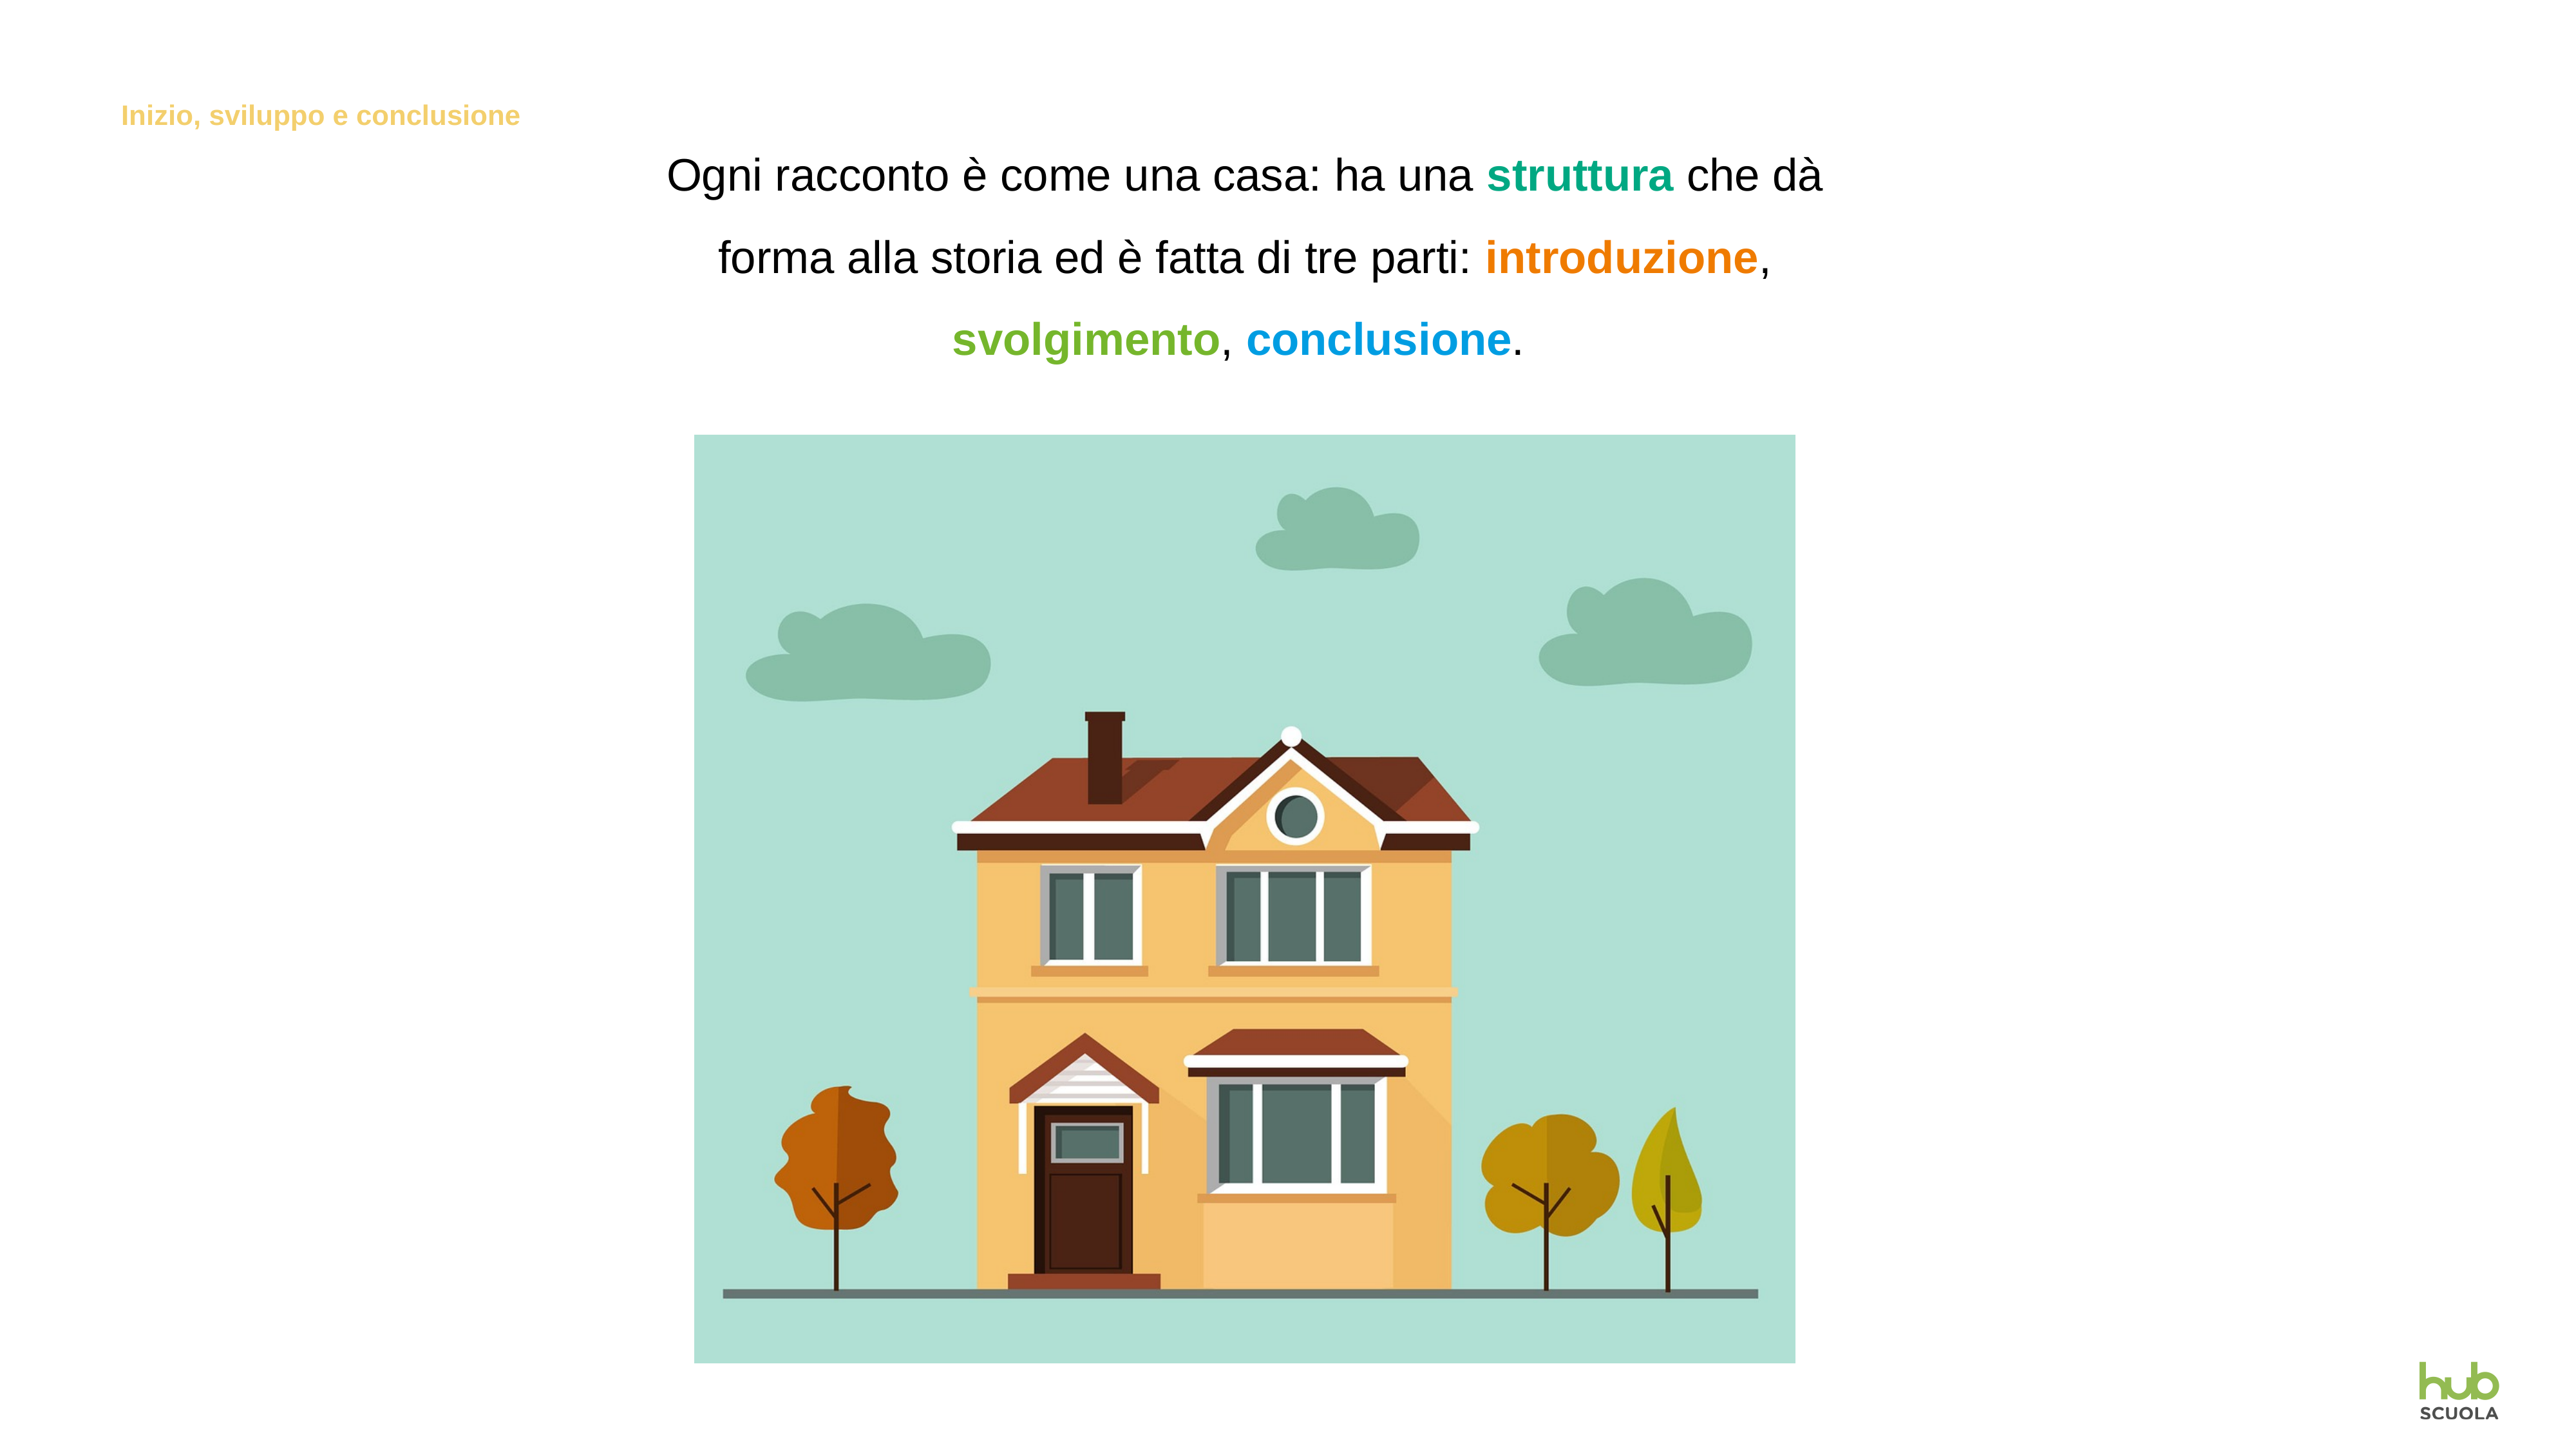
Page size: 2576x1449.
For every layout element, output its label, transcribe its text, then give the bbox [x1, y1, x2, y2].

text_box Inizio, sviluppo e conclusione [111, 95, 1177, 137]
picture [2419, 1361, 2501, 1420]
text_box Ogni racconto è come una casa: ha una struttura che dà forma alla storia ed è fatta di tre parti: introduzione, svolgimento, conclusione. [650, 113, 1840, 370]
picture [694, 434, 1796, 1363]
